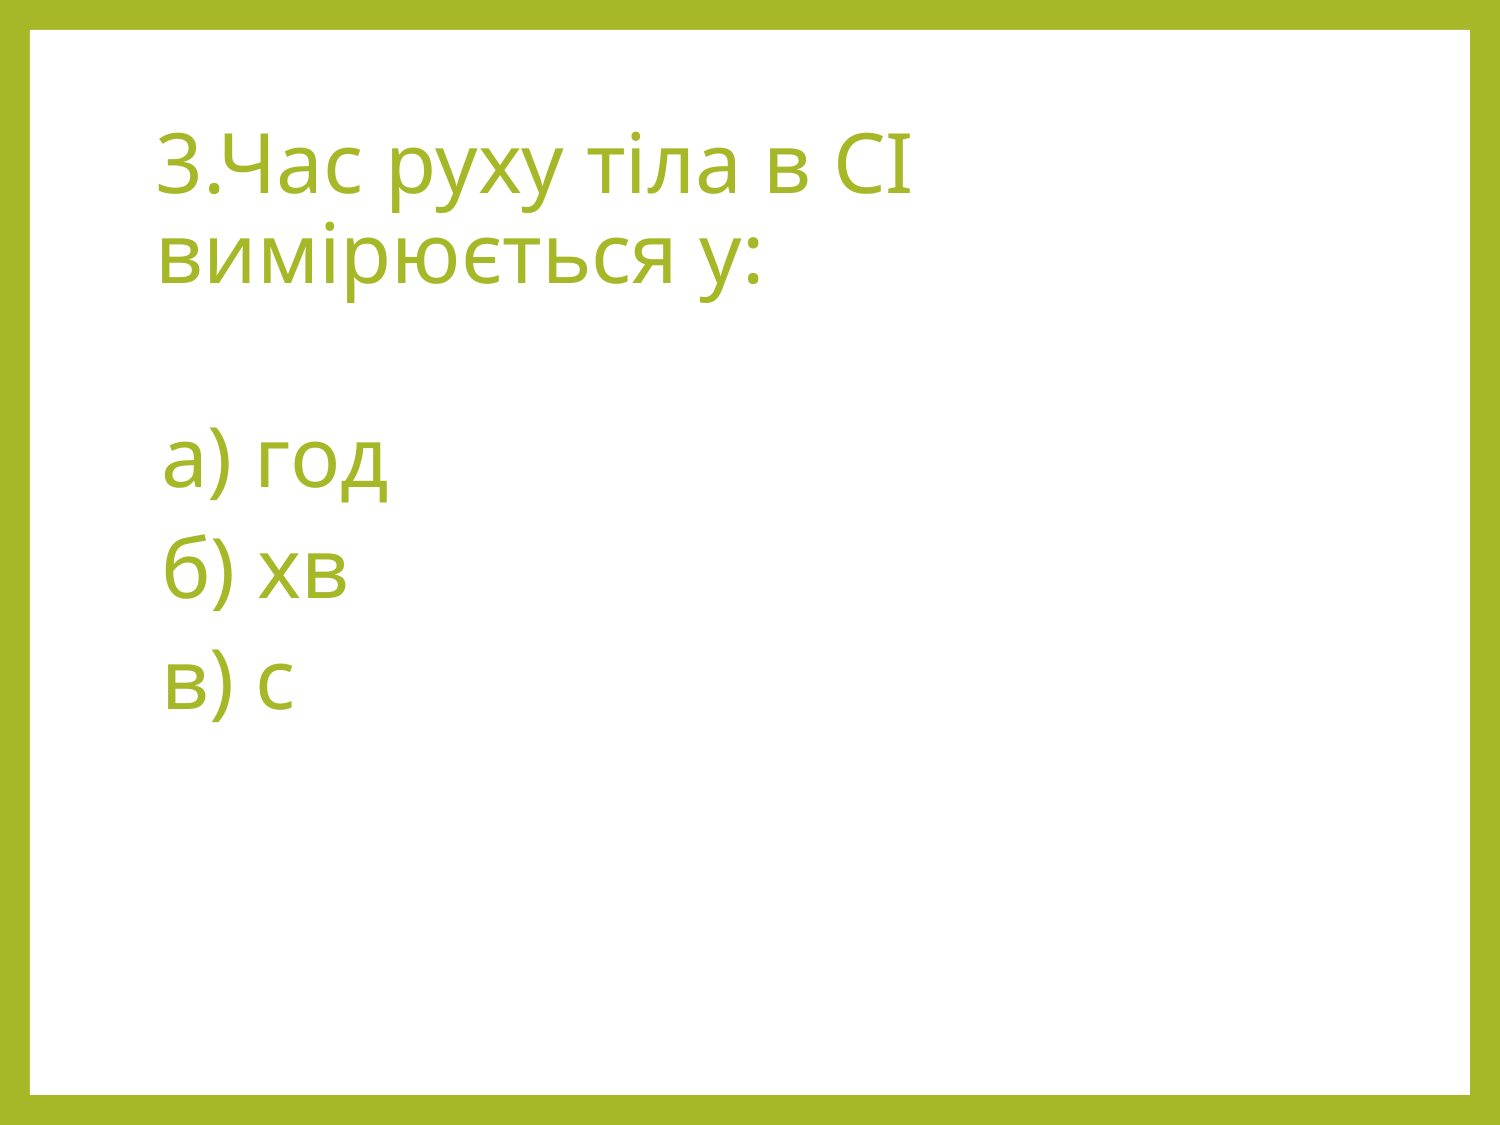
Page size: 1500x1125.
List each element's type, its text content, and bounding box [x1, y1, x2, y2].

title 3.Час руху тіла в СІ вимірюється у: [140, 99, 1356, 323]
list а) год б) хв в) с [140, 337, 1356, 1000]
